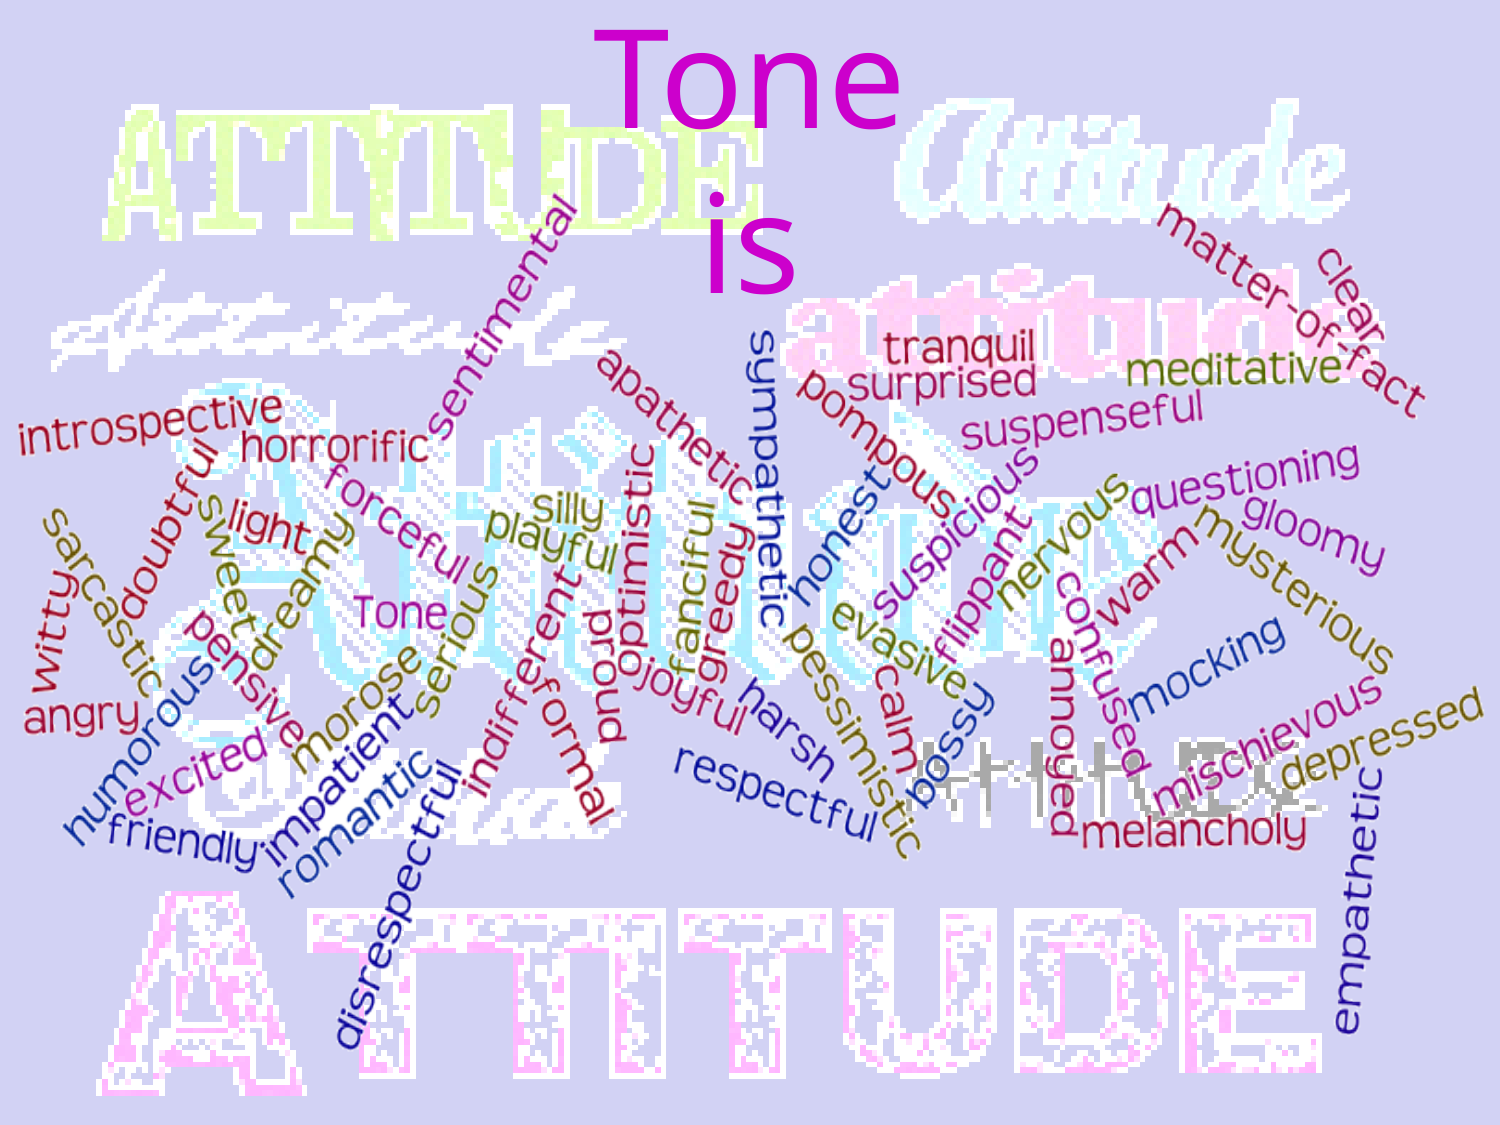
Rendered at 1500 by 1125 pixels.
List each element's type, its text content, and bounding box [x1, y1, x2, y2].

title Tone is [399, 0, 1101, 51]
picture [0, 53, 1500, 1125]
